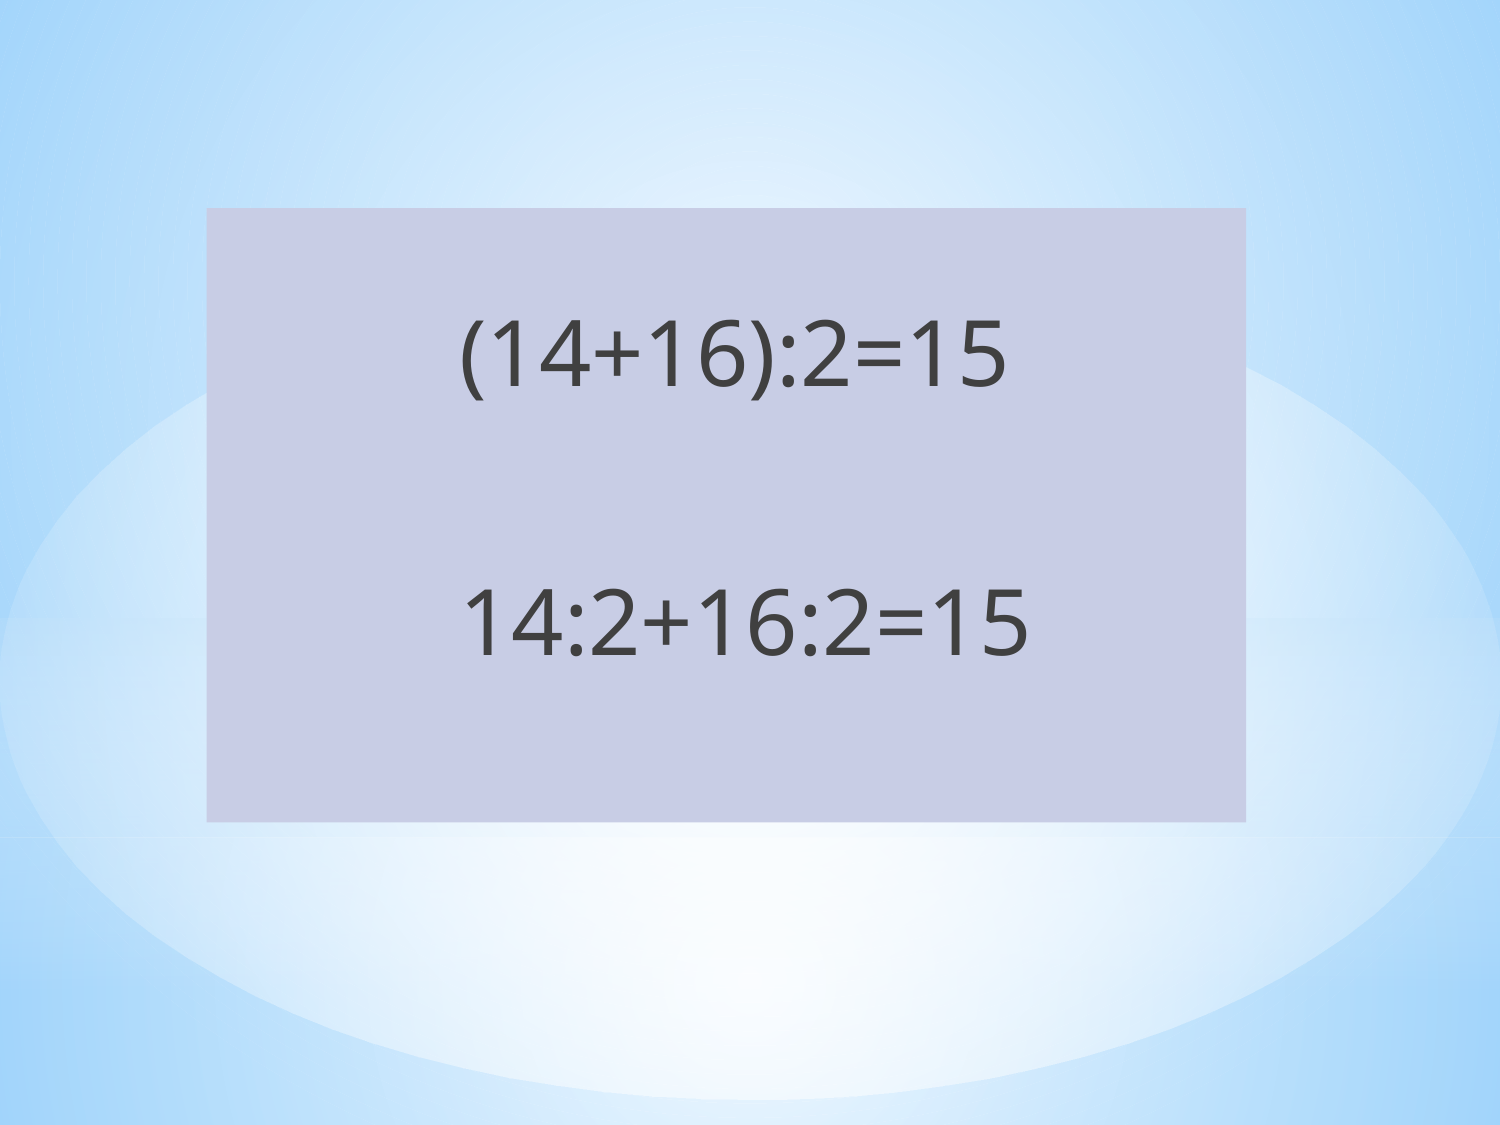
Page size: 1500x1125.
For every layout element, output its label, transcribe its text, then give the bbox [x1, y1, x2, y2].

list (14+16):2=15 14:2+16:2=15 [206, 208, 1247, 823]
